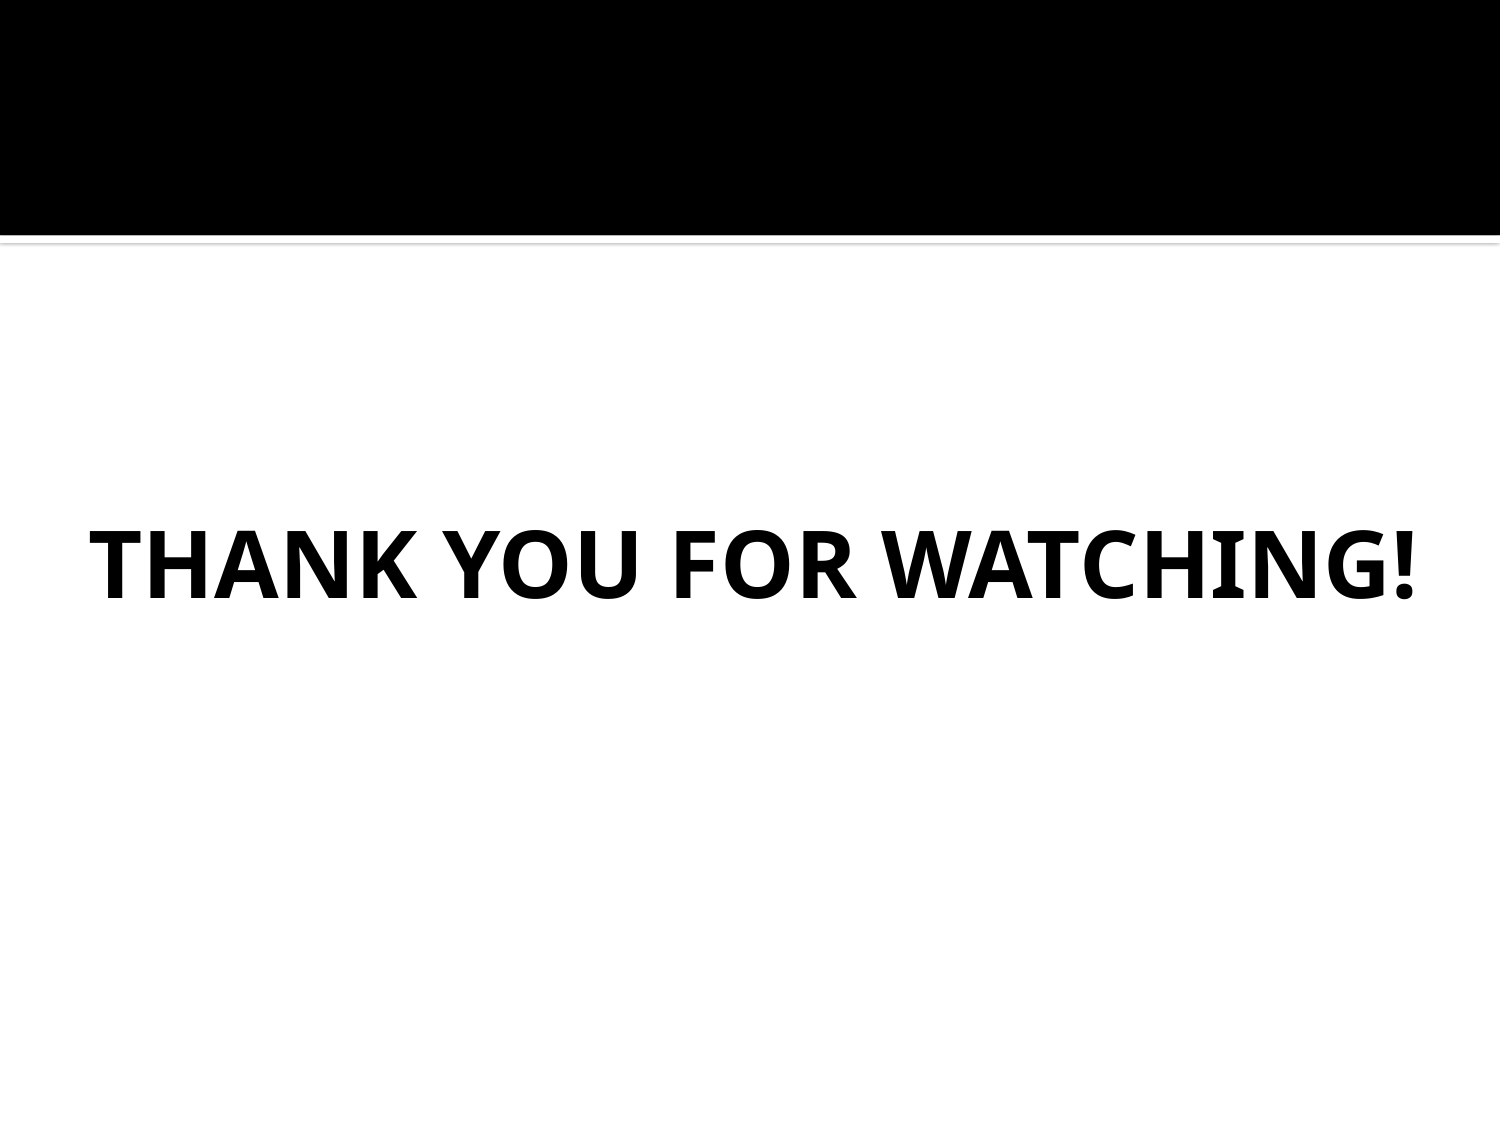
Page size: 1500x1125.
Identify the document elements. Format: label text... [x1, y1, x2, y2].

title THANK YOU FOR WATCHING! [0, 445, 1500, 677]
